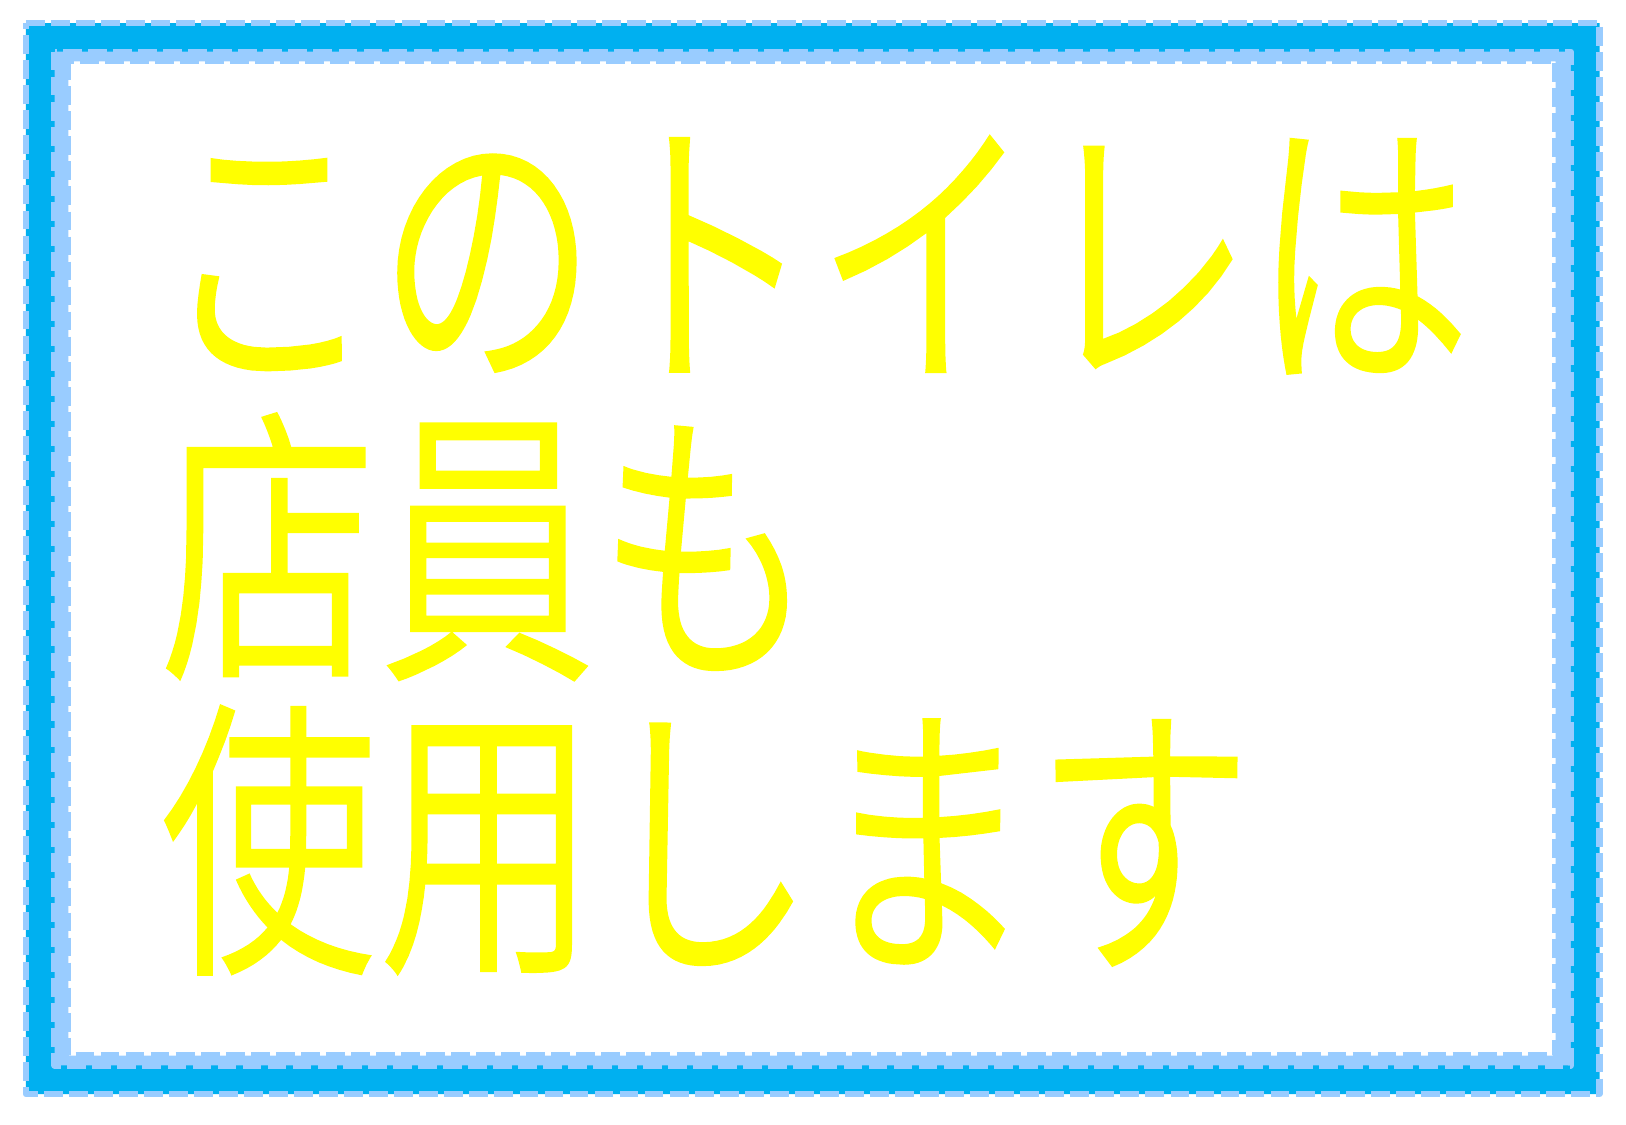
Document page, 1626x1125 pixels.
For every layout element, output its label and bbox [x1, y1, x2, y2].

text_box [24, 21, 1602, 1096]
text_box [55, 52, 1570, 1065]
